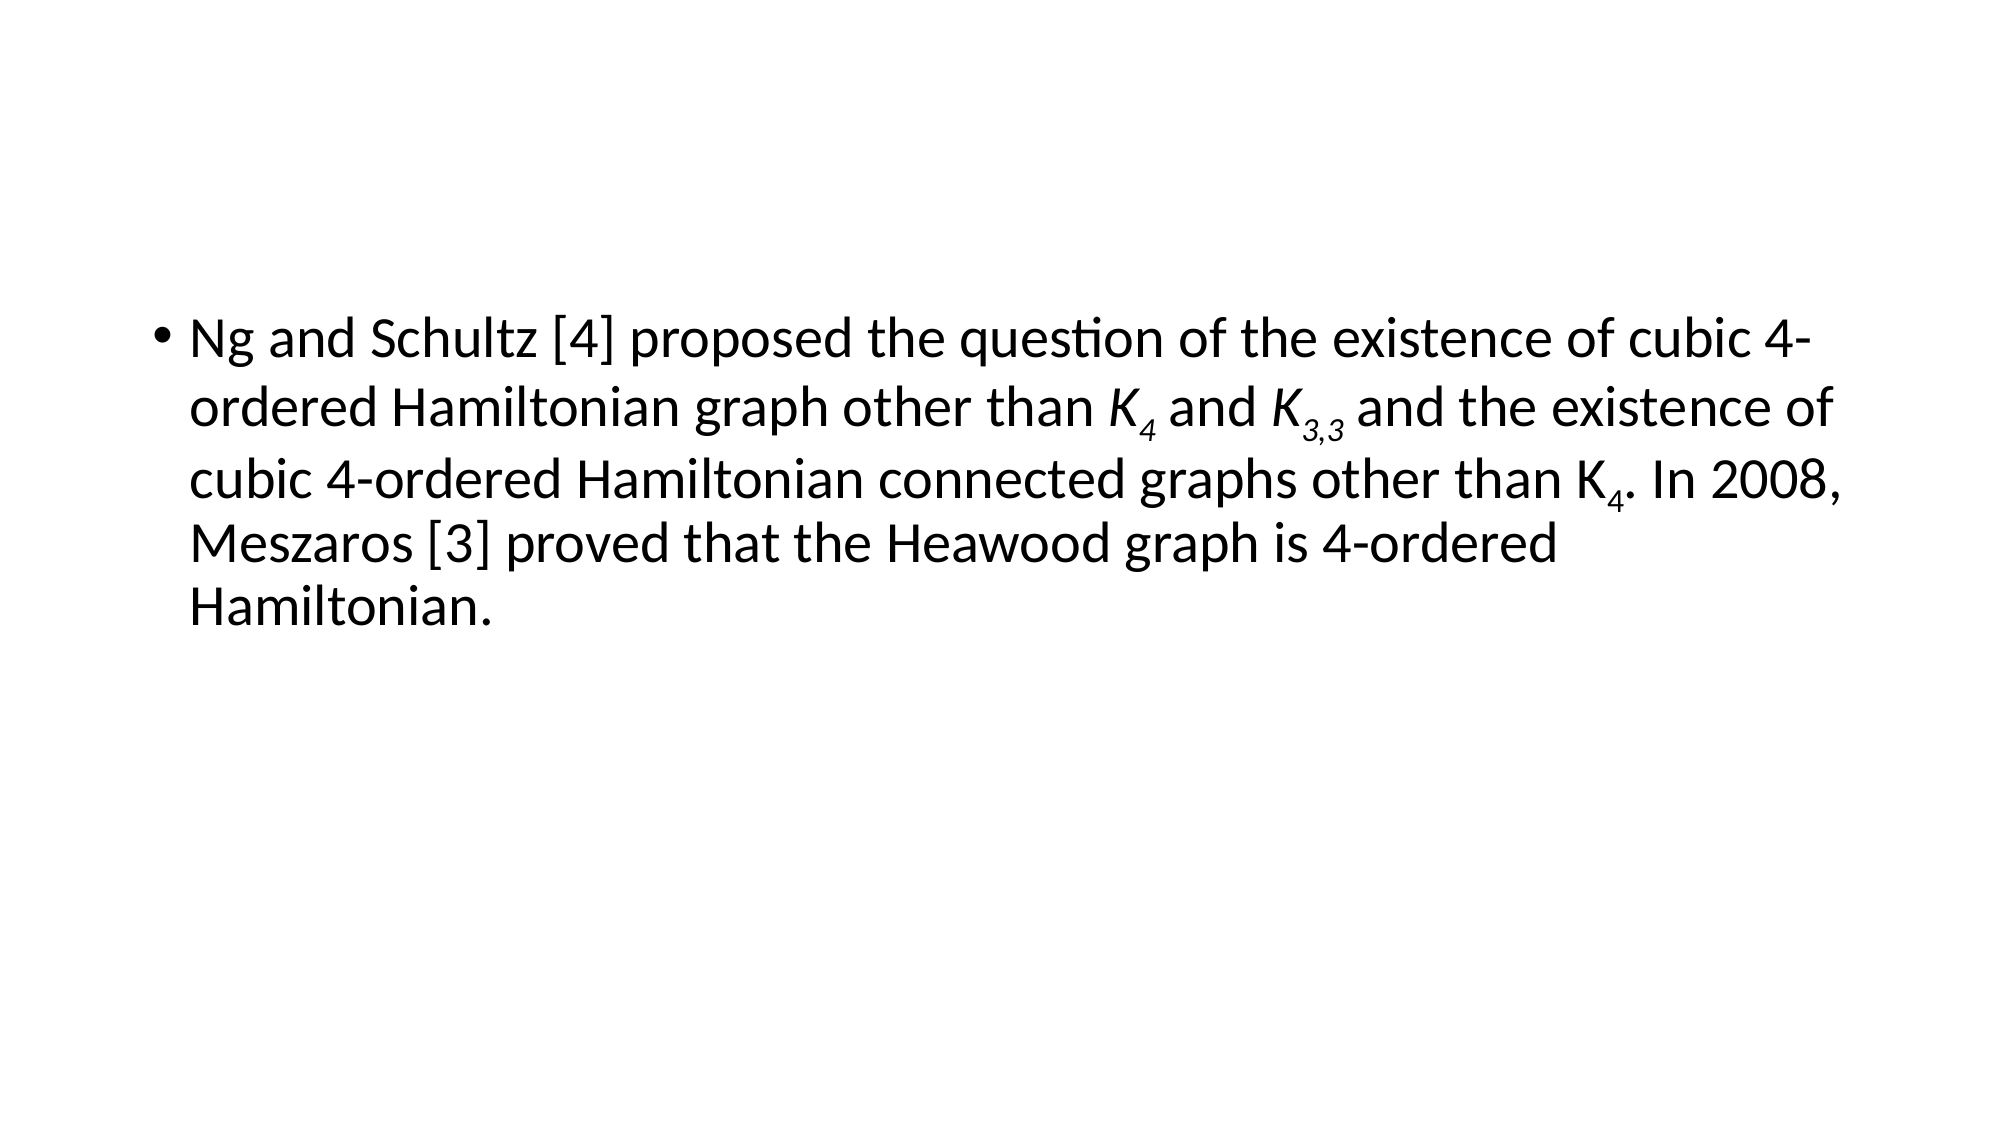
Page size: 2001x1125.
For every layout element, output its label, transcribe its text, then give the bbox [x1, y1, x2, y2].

list Ng and Schultz [4] proposed the question of the existence of cubic 4-ordered Hamiltonian graph other than K4 and K3,3 and the existence of cubic 4-ordered Hamiltonian connected graphs other than K4. In 2008, Meszaros [3] proved that the Heawood graph is 4-ordered Hamiltonian. [137, 299, 1863, 1014]
